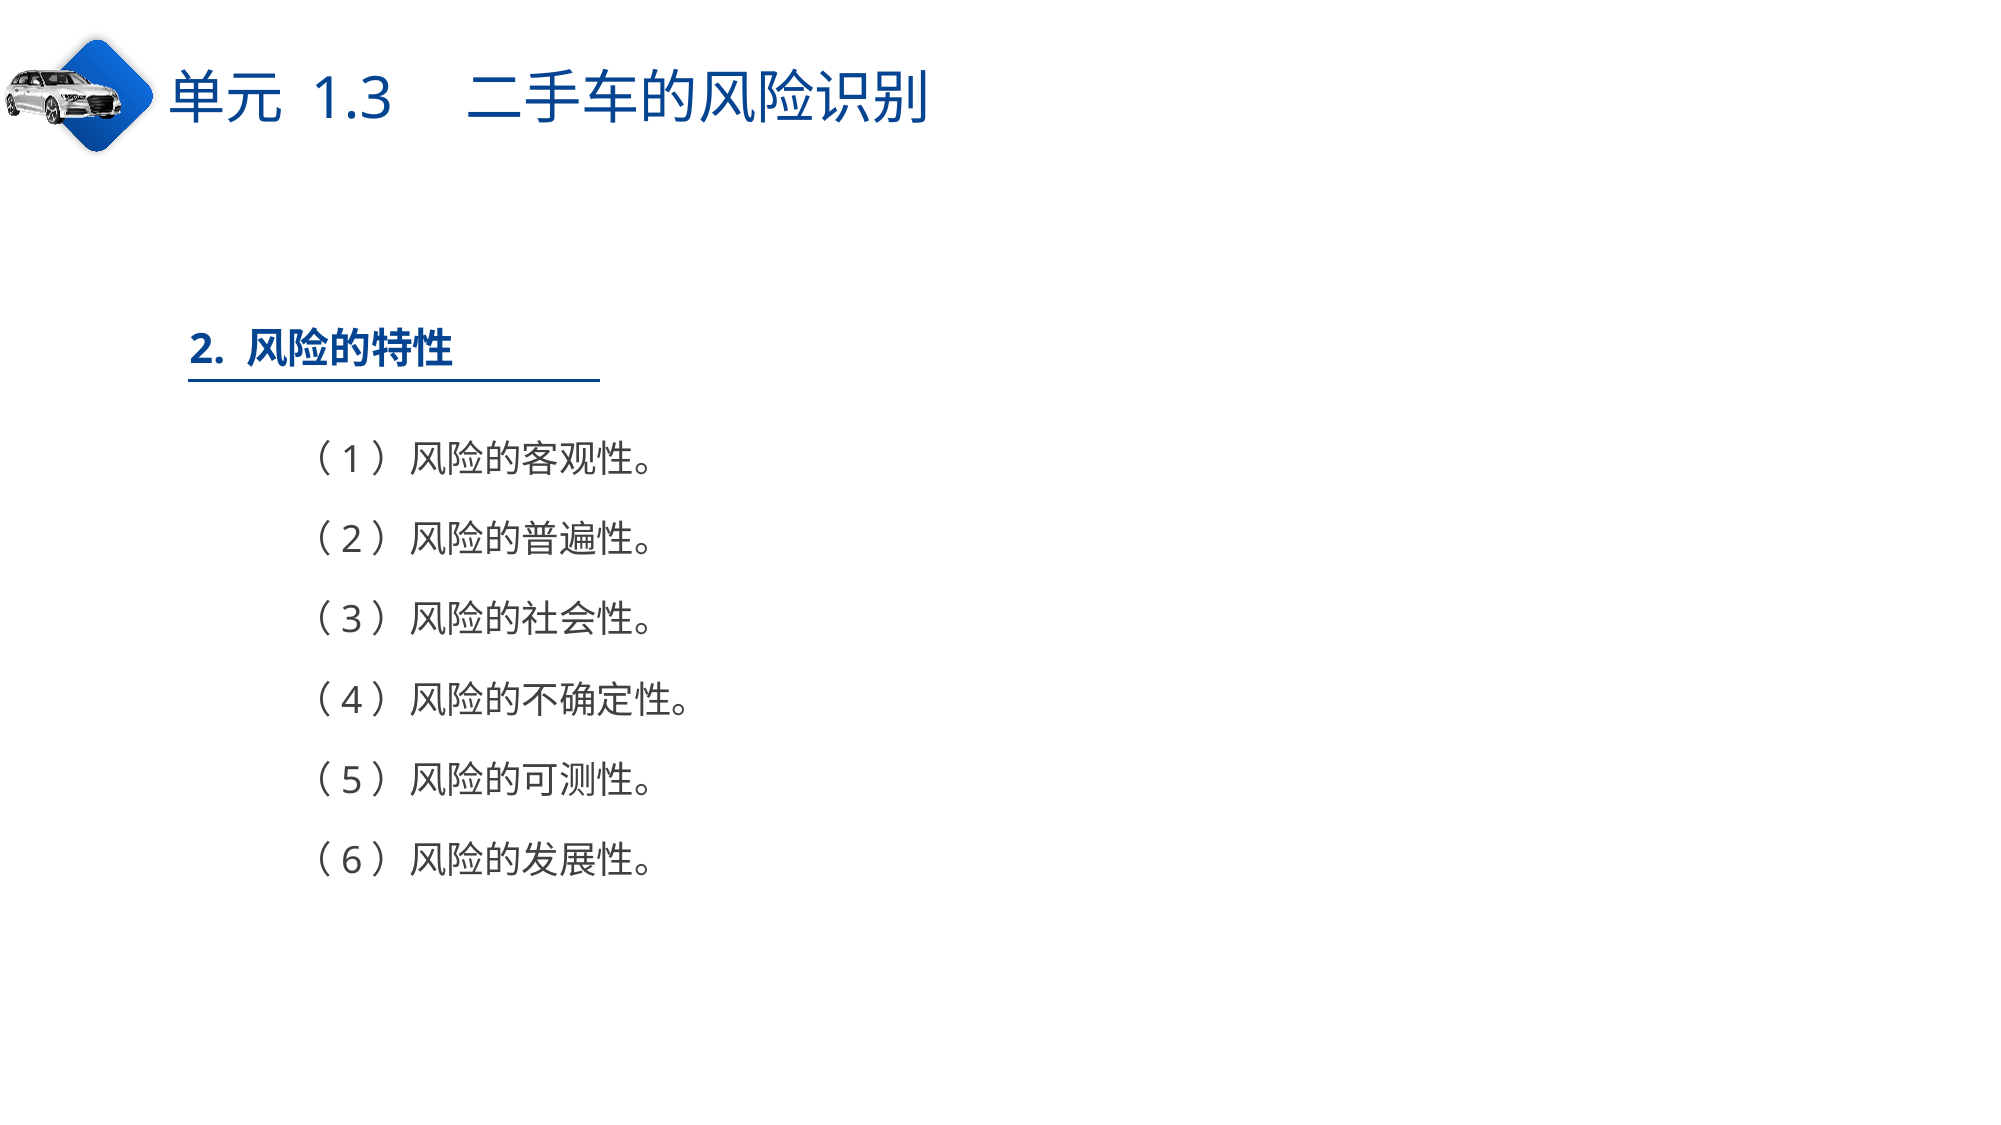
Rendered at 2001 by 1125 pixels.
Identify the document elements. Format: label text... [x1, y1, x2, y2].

text_box （1）风险的客观性。 （2）风险的普遍性。 （3）风险的社会性。 （4）风险的不确定性。 （5）风险的可测性。 （6）风险的发展性。 [204, 405, 1800, 888]
picture [0, 31, 125, 157]
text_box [174, 314, 1330, 381]
text_box 单元 1.3 二手车的风险识别 [152, 52, 946, 138]
